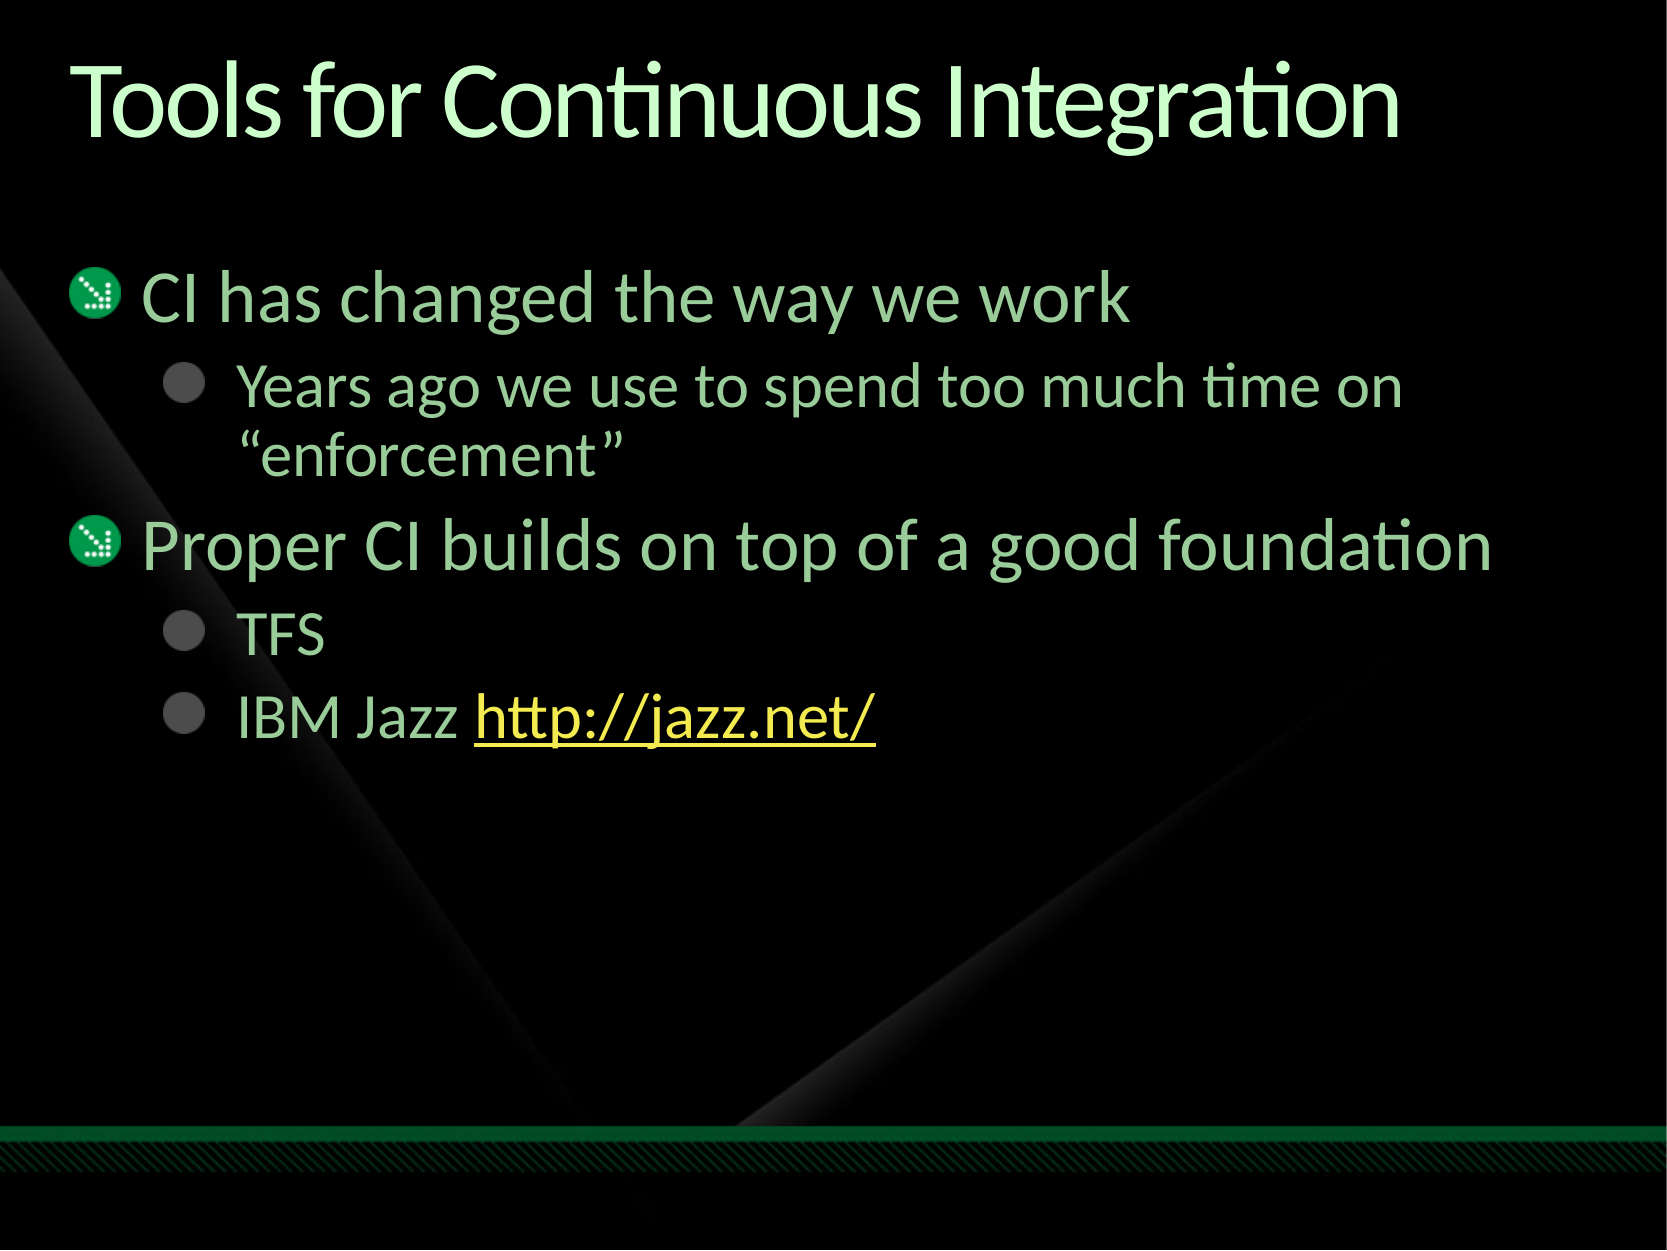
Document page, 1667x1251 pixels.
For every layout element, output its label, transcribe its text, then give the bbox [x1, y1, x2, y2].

picture [0, 0, 1667, 1250]
title Tools for Continuous Integration [69, 41, 1598, 164]
list CI has changed the way we work Years ago we use to spend too much time on “enforcement” Proper CI builds on top of a good foundation TFS IBM Jazz http://jazz.net/ [69, 257, 1598, 918]
